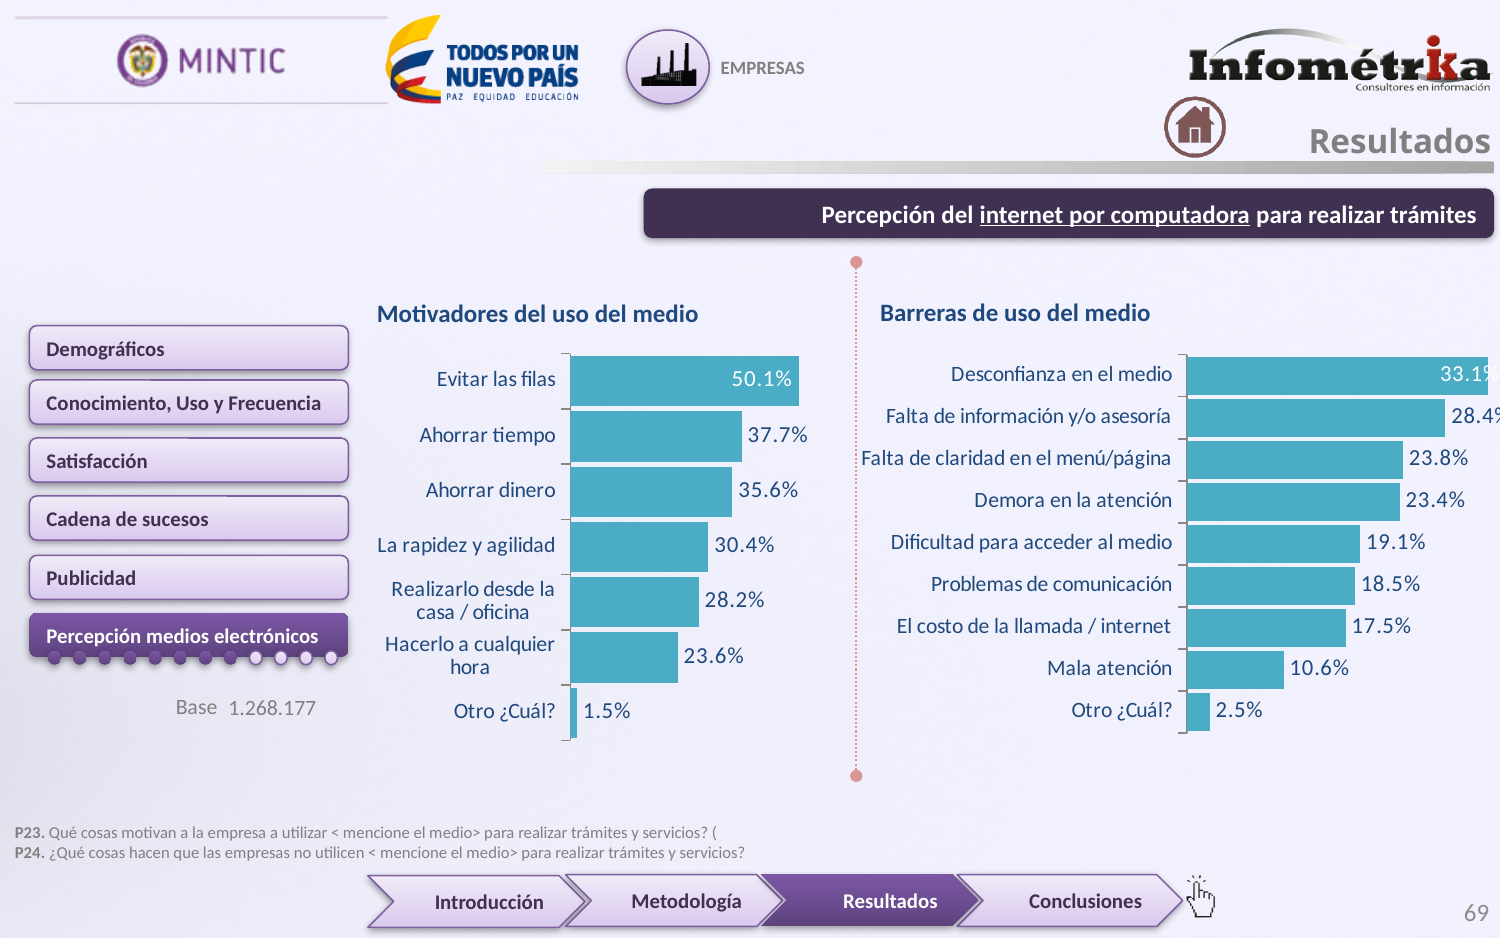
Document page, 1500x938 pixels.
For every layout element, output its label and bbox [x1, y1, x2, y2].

chart [367, 330, 844, 765]
text_box [160, 685, 332, 727]
text_box [643, 188, 1495, 239]
slide_number [1154, 886, 1500, 936]
text_box [28, 495, 350, 541]
text_box [367, 873, 1218, 928]
text_box [28, 324, 350, 371]
text_box [28, 437, 350, 483]
text_box [28, 379, 350, 425]
picture [0, 0, 1500, 938]
text_box [0, 814, 1332, 870]
chart [857, 331, 1500, 757]
text_box [865, 289, 1167, 331]
text_box [29, 612, 349, 666]
text_box [362, 290, 715, 335]
text_box [28, 554, 350, 601]
text_box [1128, 113, 1500, 168]
text_box [626, 29, 821, 105]
